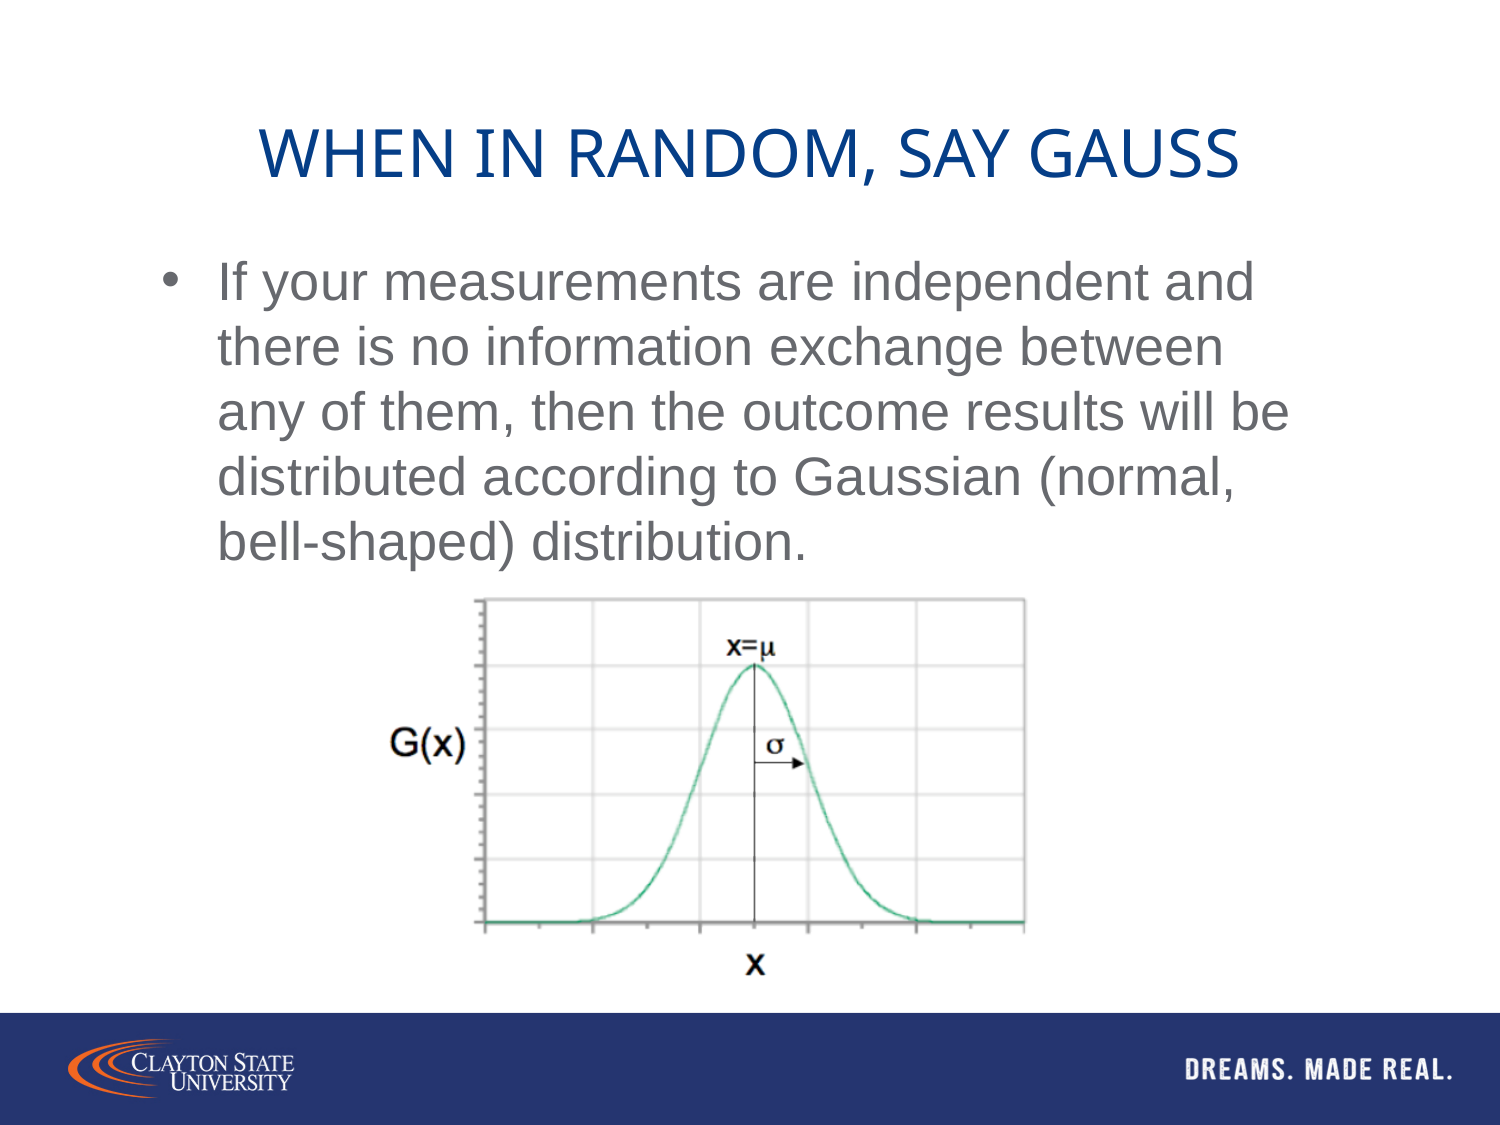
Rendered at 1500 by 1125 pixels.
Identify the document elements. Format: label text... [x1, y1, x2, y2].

list If your measurements are independent and there is no information exchange between any of them, then the outcome results will be distributed according to Gaussian (normal, bell-shaped) distribution. [146, 239, 1328, 899]
picture [0, 0, 1500, 1125]
title When in random, say Gauss [75, 38, 1425, 263]
